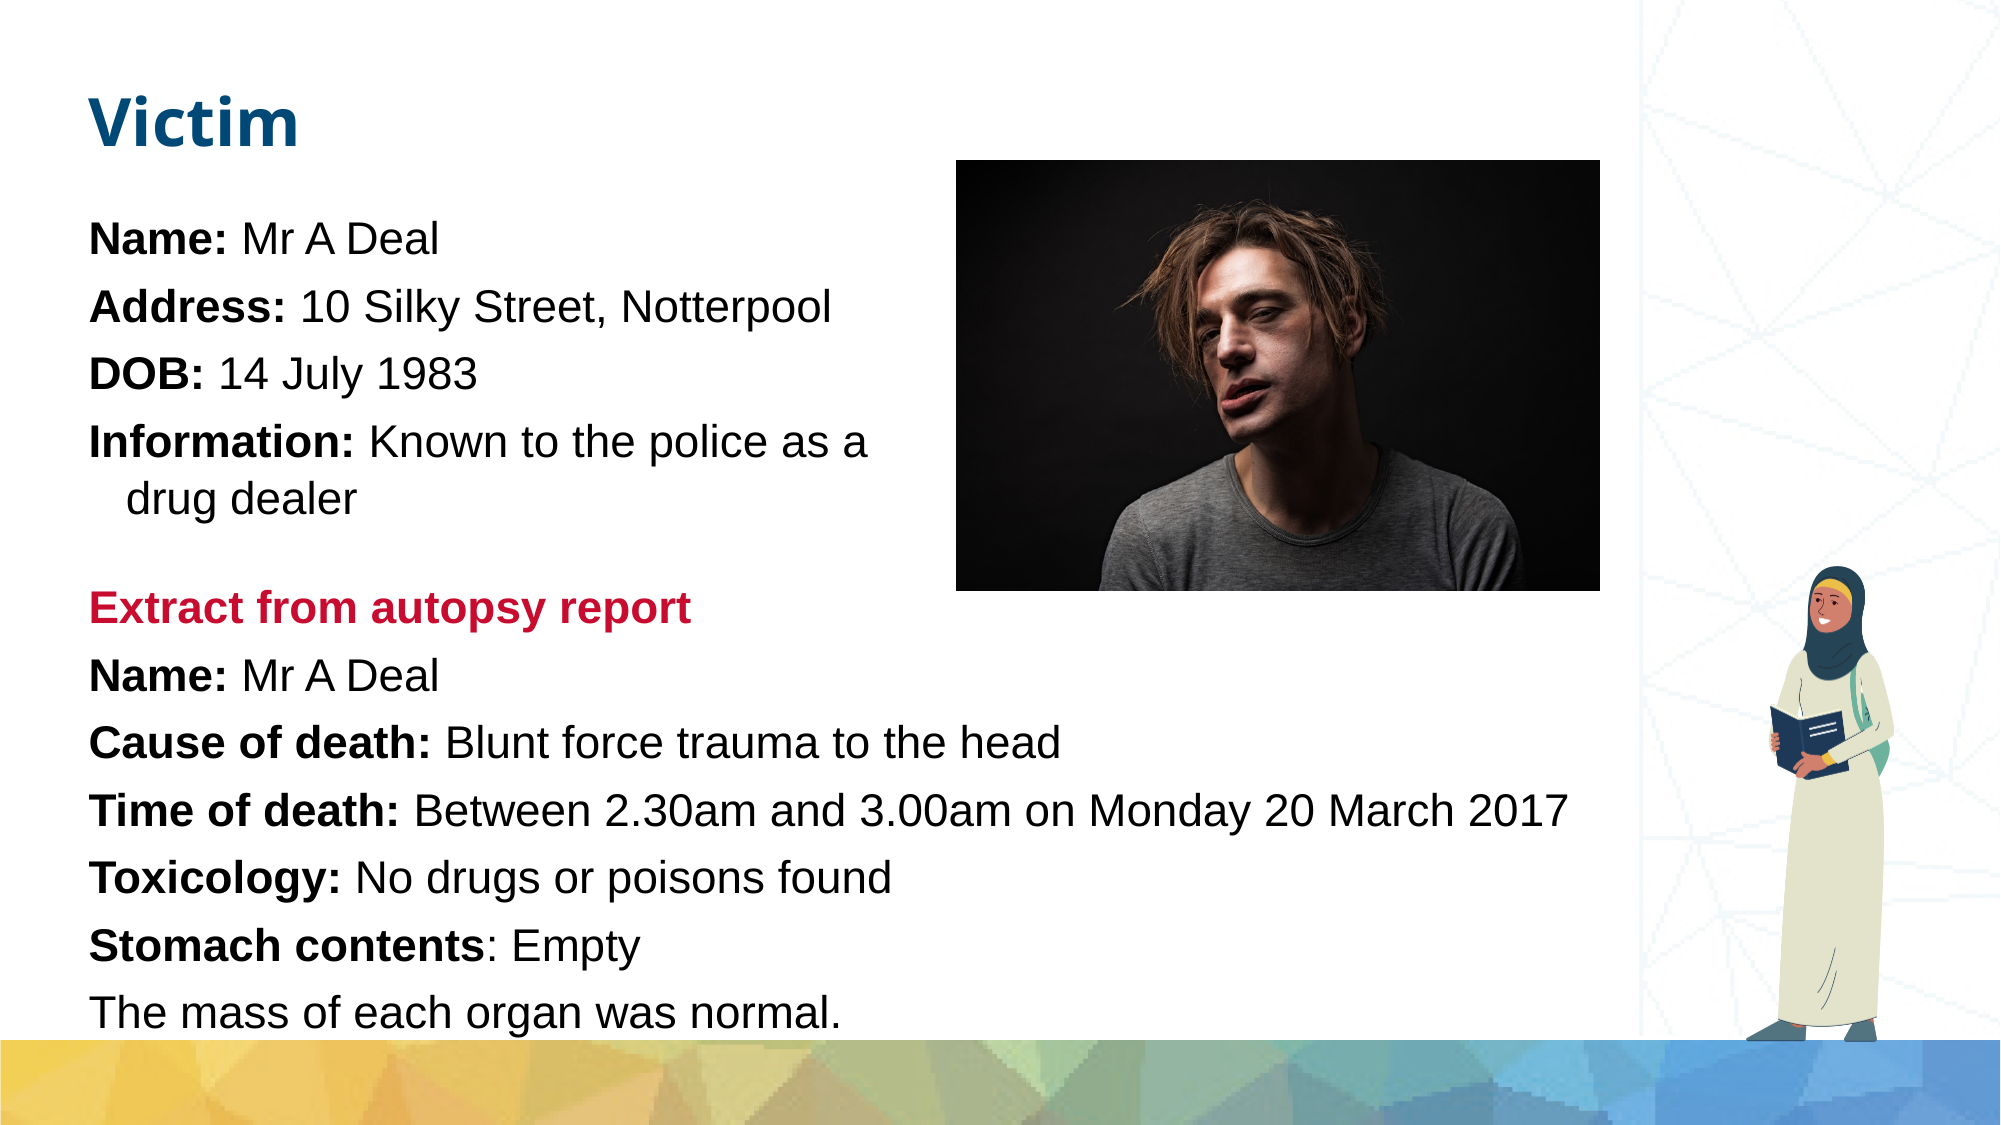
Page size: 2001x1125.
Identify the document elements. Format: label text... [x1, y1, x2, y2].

picture [956, 160, 1600, 591]
picture [0, 0, 2001, 1125]
title Victim [88, 88, 1565, 161]
list Name: Mr A Deal Address: 10 Silky Street, Notterpool DOB: 14 July 1983 Information: Known to the police as a drug dealer Extract from autopsy report Name: Mr A Deal Cause of death: Blunt force trauma to the head Time of death: Between 2.30am and 3.00am on Monday 20 March 2017 Toxicology: No drugs or poisons found Stomach contents: Empty The mass of each organ was normal. [88, 206, 1600, 1006]
